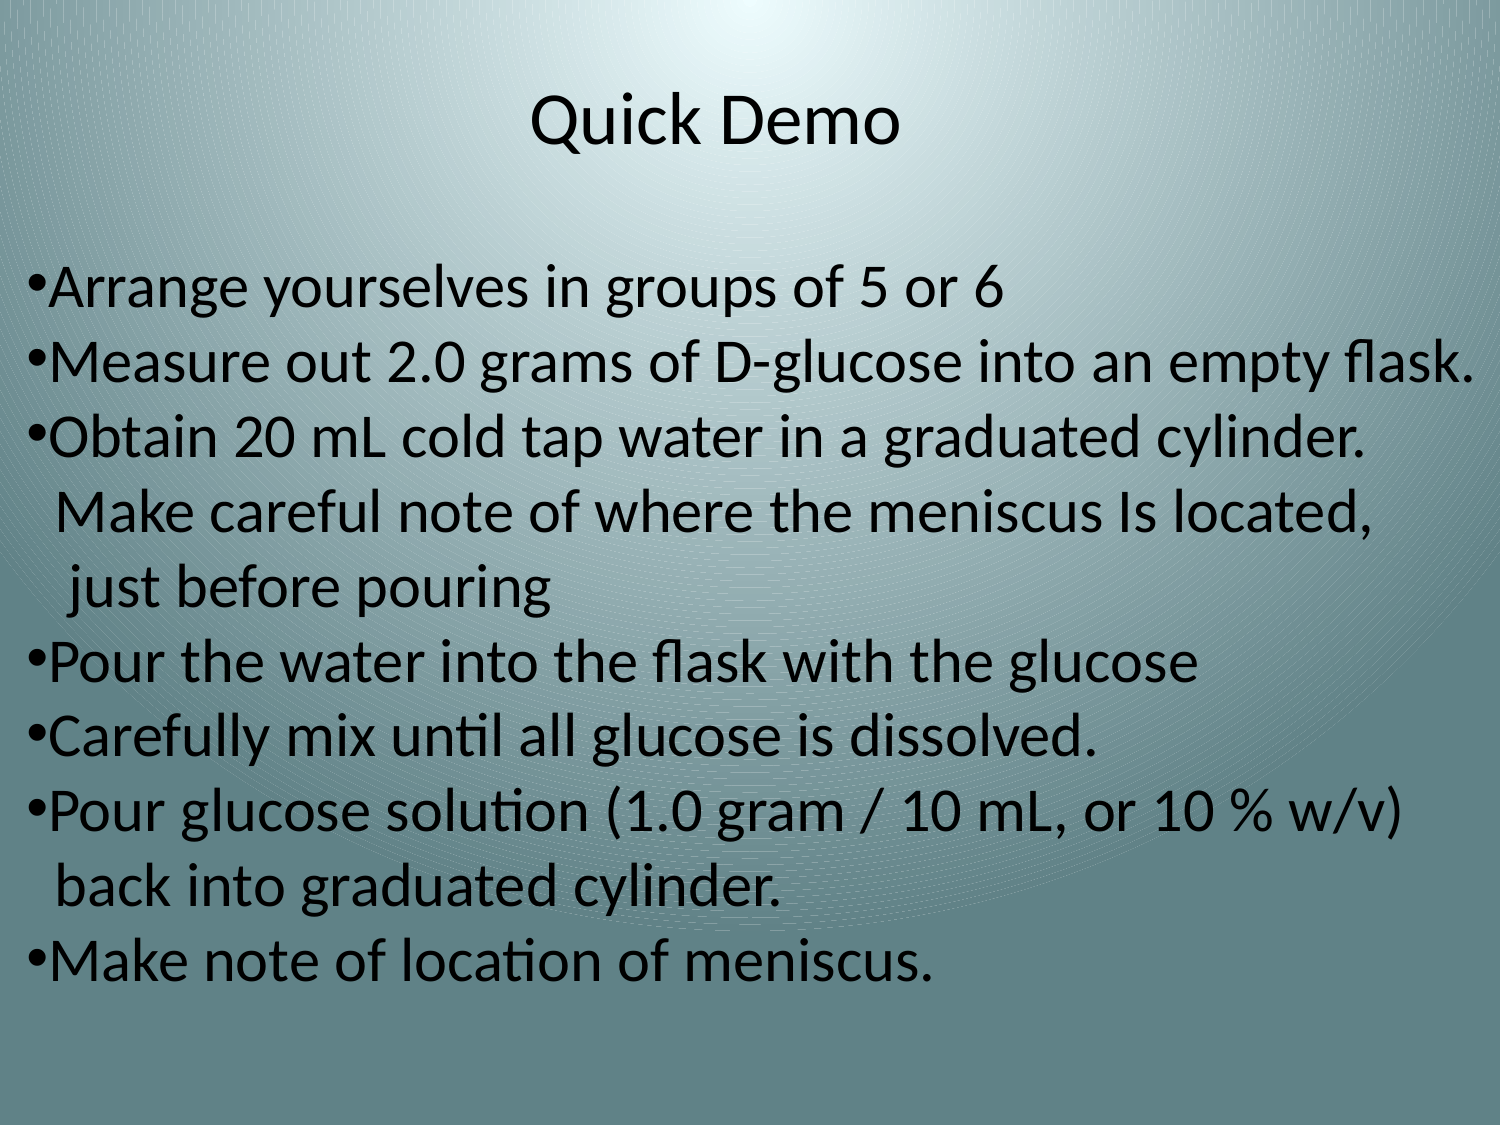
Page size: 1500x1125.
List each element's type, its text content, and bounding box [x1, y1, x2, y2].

text_box Arrange yourselves in groups of 5 or 6 Measure out 2.0 grams of D-glucose into an empty flask. Obtain 20 mL cold tap water in a graduated cylinder. Make careful note of where the meniscus Is located, just before pouring Pour the water into the flask with the glucose Carefully mix until all glucose is dissolved. Pour glucose solution (1.0 gram / 10 mL, or 10 % w/v) back into graduated cylinder. Make note of location of meniscus. [11, 237, 1494, 1002]
text_box Quick Demo [514, 62, 918, 168]
